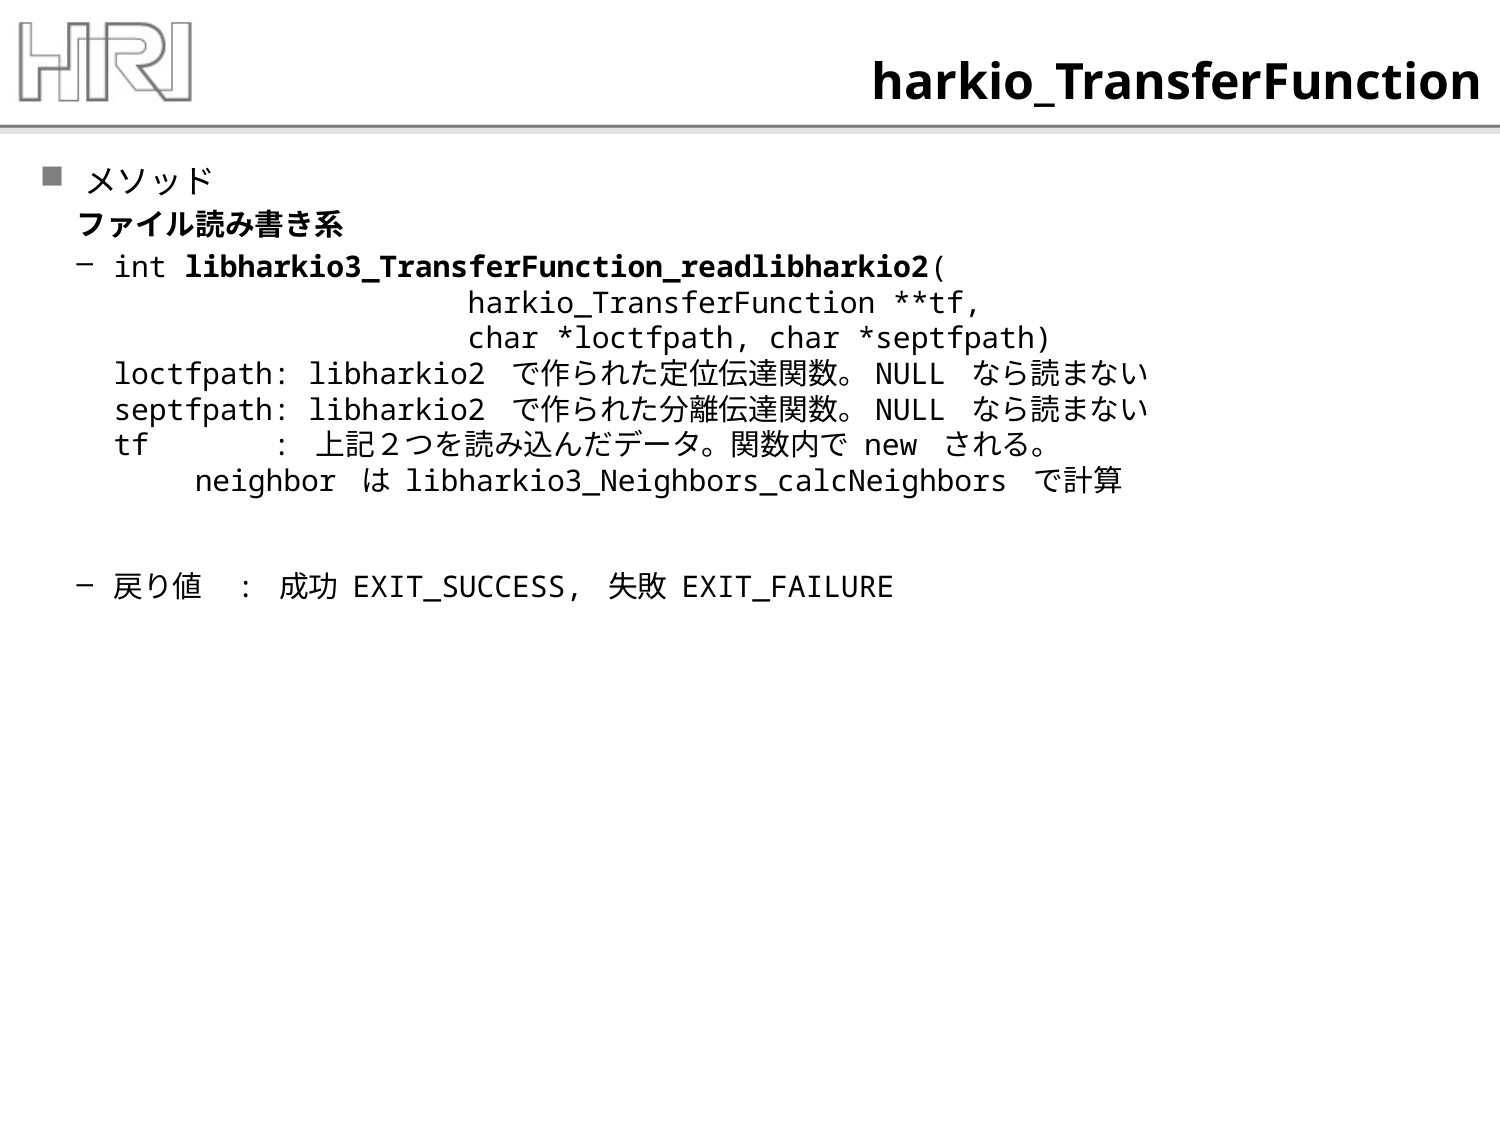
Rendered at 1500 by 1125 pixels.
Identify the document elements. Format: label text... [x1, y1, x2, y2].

title harkio_TransferFunction [300, 0, 1483, 126]
picture [0, 0, 1500, 134]
list メソッド ファイル読み書き系 int libharkio3_TransferFunction_readlibharkio2( harkio_TransferFunction **tf, char *loctfpath, char *septfpath) loctfpath: libharkio2 で作られた定位伝達関数。NULL なら読まない septfpath: libharkio2 で作られた分離伝達関数。NULL なら読まない tf : 上記２つを読み込んだデータ。関数内で new される。 neighbor は libharkio3_Neighbors_calcNeighbors で計算 戻り値 : 成功 EXIT_SUCCESS, 失敗 EXIT_FAILURE [17, 160, 1483, 1113]
